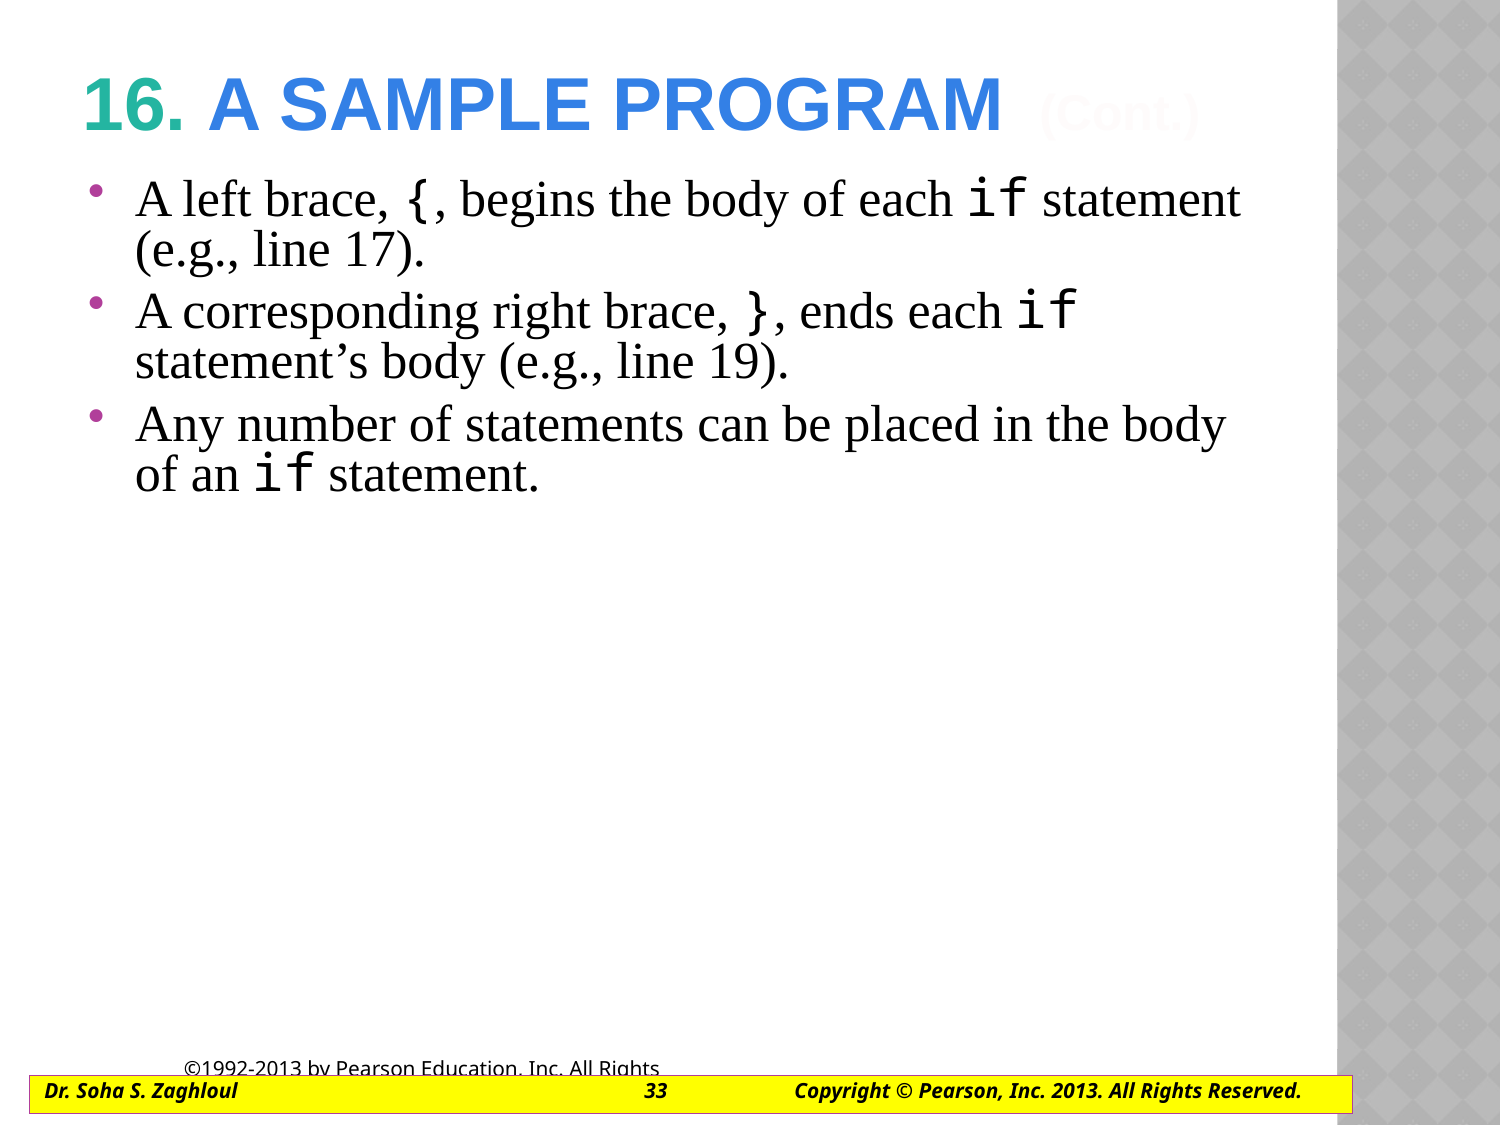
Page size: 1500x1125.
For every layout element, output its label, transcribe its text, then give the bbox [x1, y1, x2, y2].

title 16. A SAMPLE PROGRAM (Cont.) [75, 30, 1263, 146]
list A left brace, {, begins the body of each if statement (e.g., line 17). A corresponding right brace, }, ends each if statement’s body (e.g., line 19). Any number of statements can be placed in the body of an if statement. [75, 169, 1263, 965]
text_box Dr. Soha S. Zaghloul 33 Copyright © Pearson, Inc. 2013. All Rights Reserved. [29, 1075, 1353, 1114]
